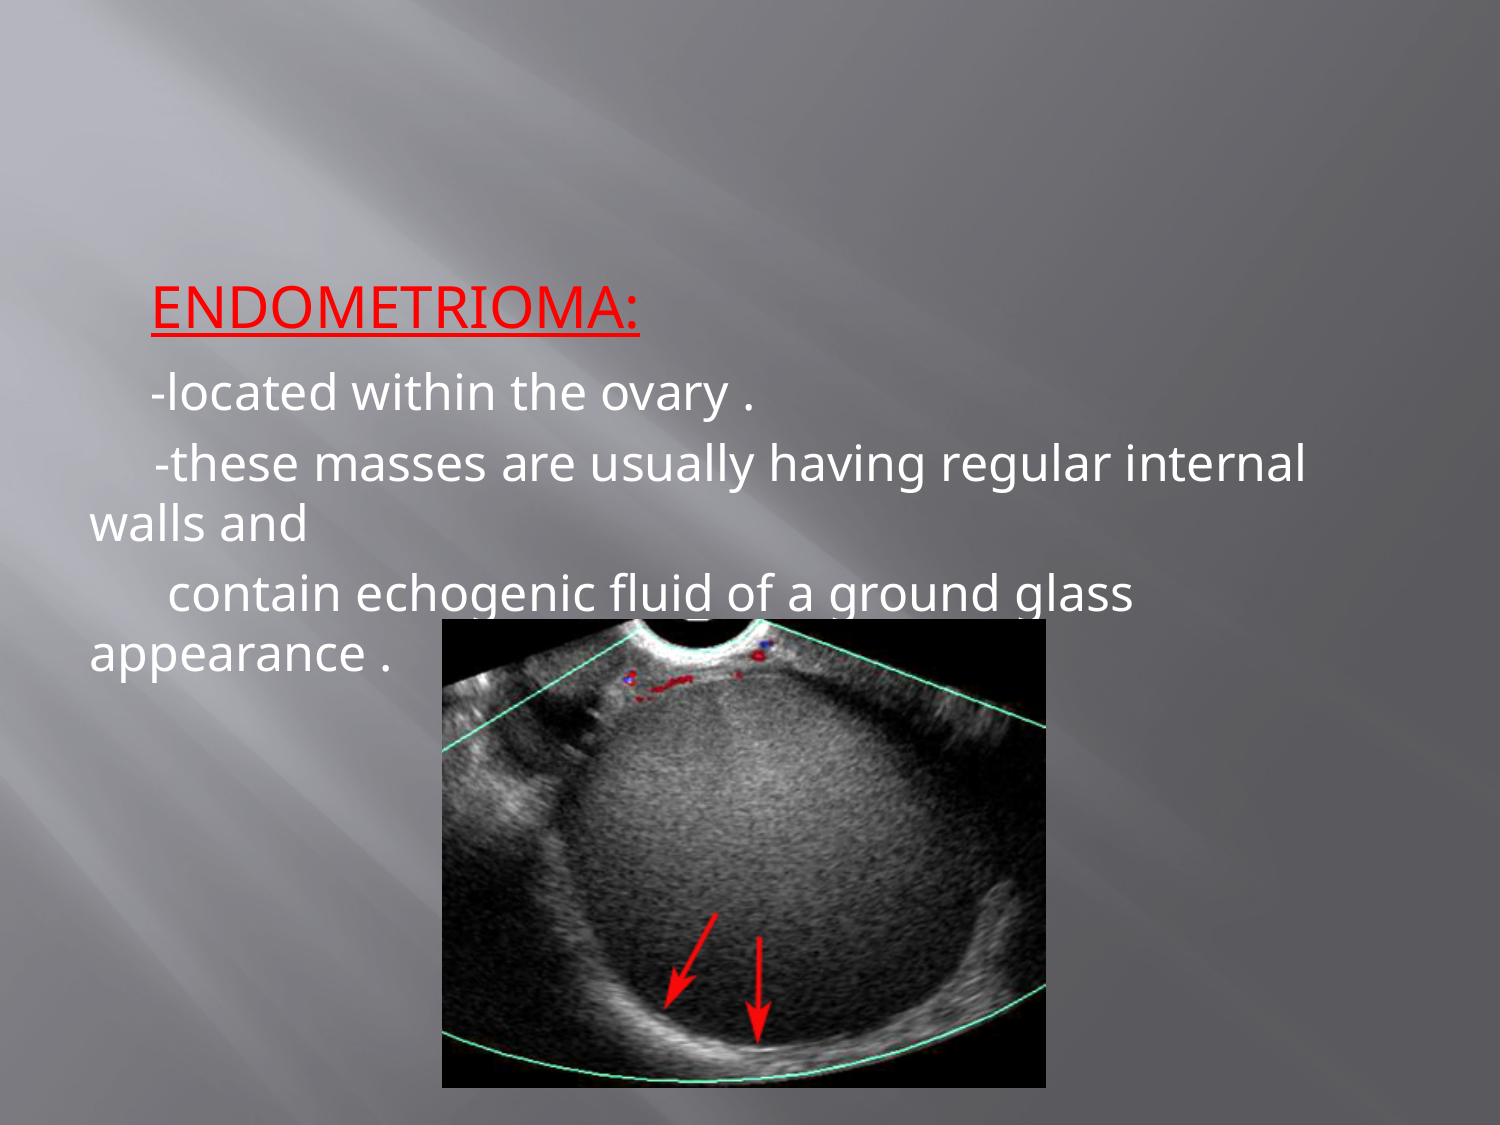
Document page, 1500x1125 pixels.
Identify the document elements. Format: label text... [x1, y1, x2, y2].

list ENDOMETRIOMA: -located within the ovary . -these masses are usually having regular internal walls and contain echogenic fluid of a ground glass appearance . [75, 262, 1425, 1090]
picture [442, 619, 1046, 1089]
